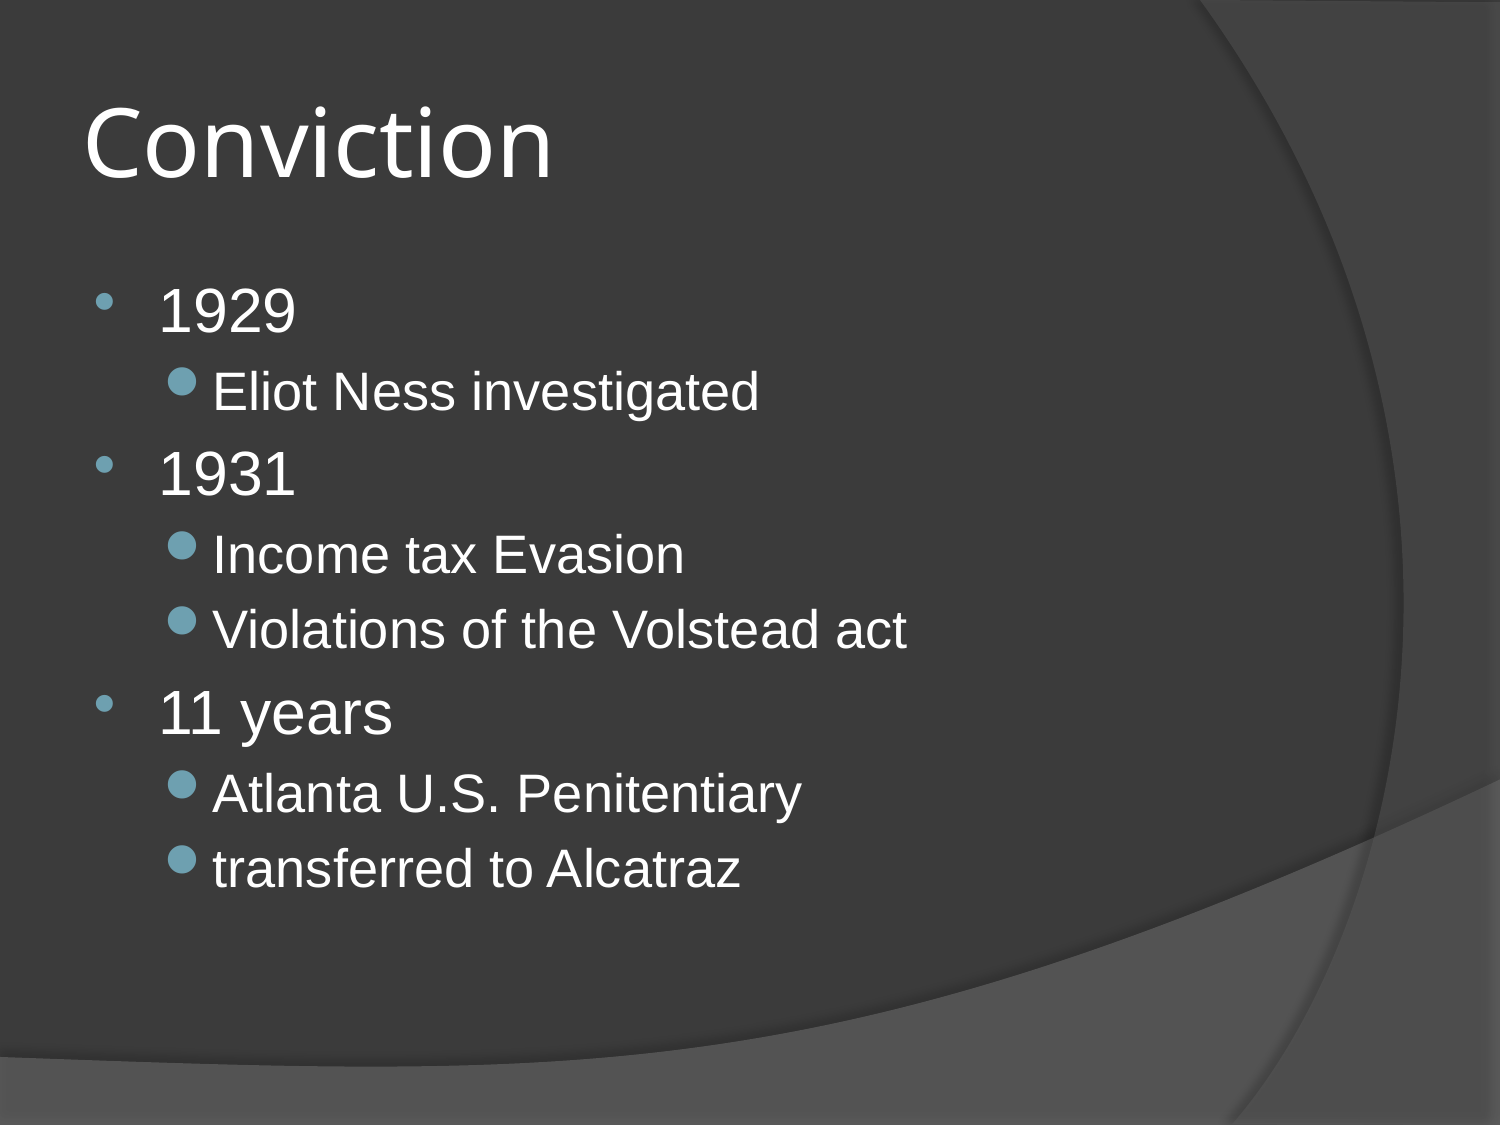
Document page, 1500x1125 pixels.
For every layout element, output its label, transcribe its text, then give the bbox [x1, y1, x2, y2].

list 1929 Eliot Ness investigated 1931 Income tax Evasion Violations of the Volstead act 11 years Atlanta U.S. Penitentiary transferred to Alcatraz [74, 262, 1301, 1006]
title Conviction [74, 44, 1301, 233]
